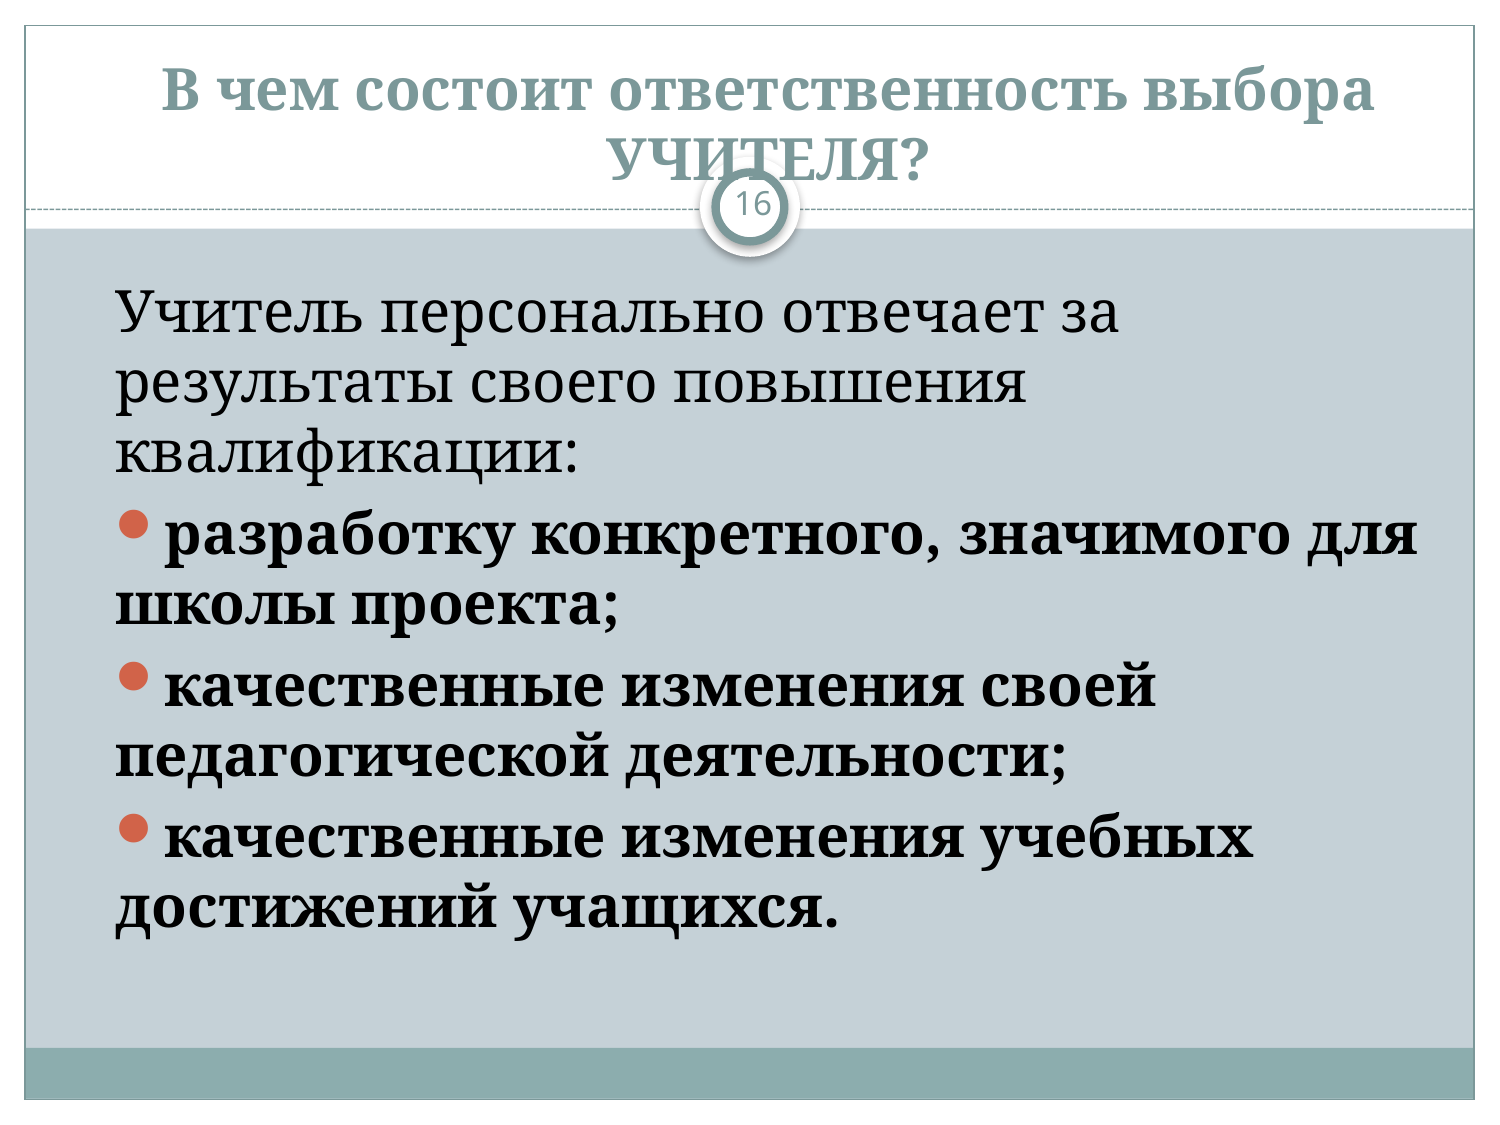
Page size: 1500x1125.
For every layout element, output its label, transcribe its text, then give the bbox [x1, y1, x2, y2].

title В чем состоит ответственность выбора УЧИТЕЛЯ? [100, 37, 1438, 200]
list Учитель персонально отвечает за результаты своего повышения квалификации: разработку конкретного, значимого для школы проекта; качественные изменения своей педагогической деятельности; качественные изменения учебных достижений учащихся. [100, 267, 1483, 1076]
slide_number 16 [715, 168, 791, 241]
